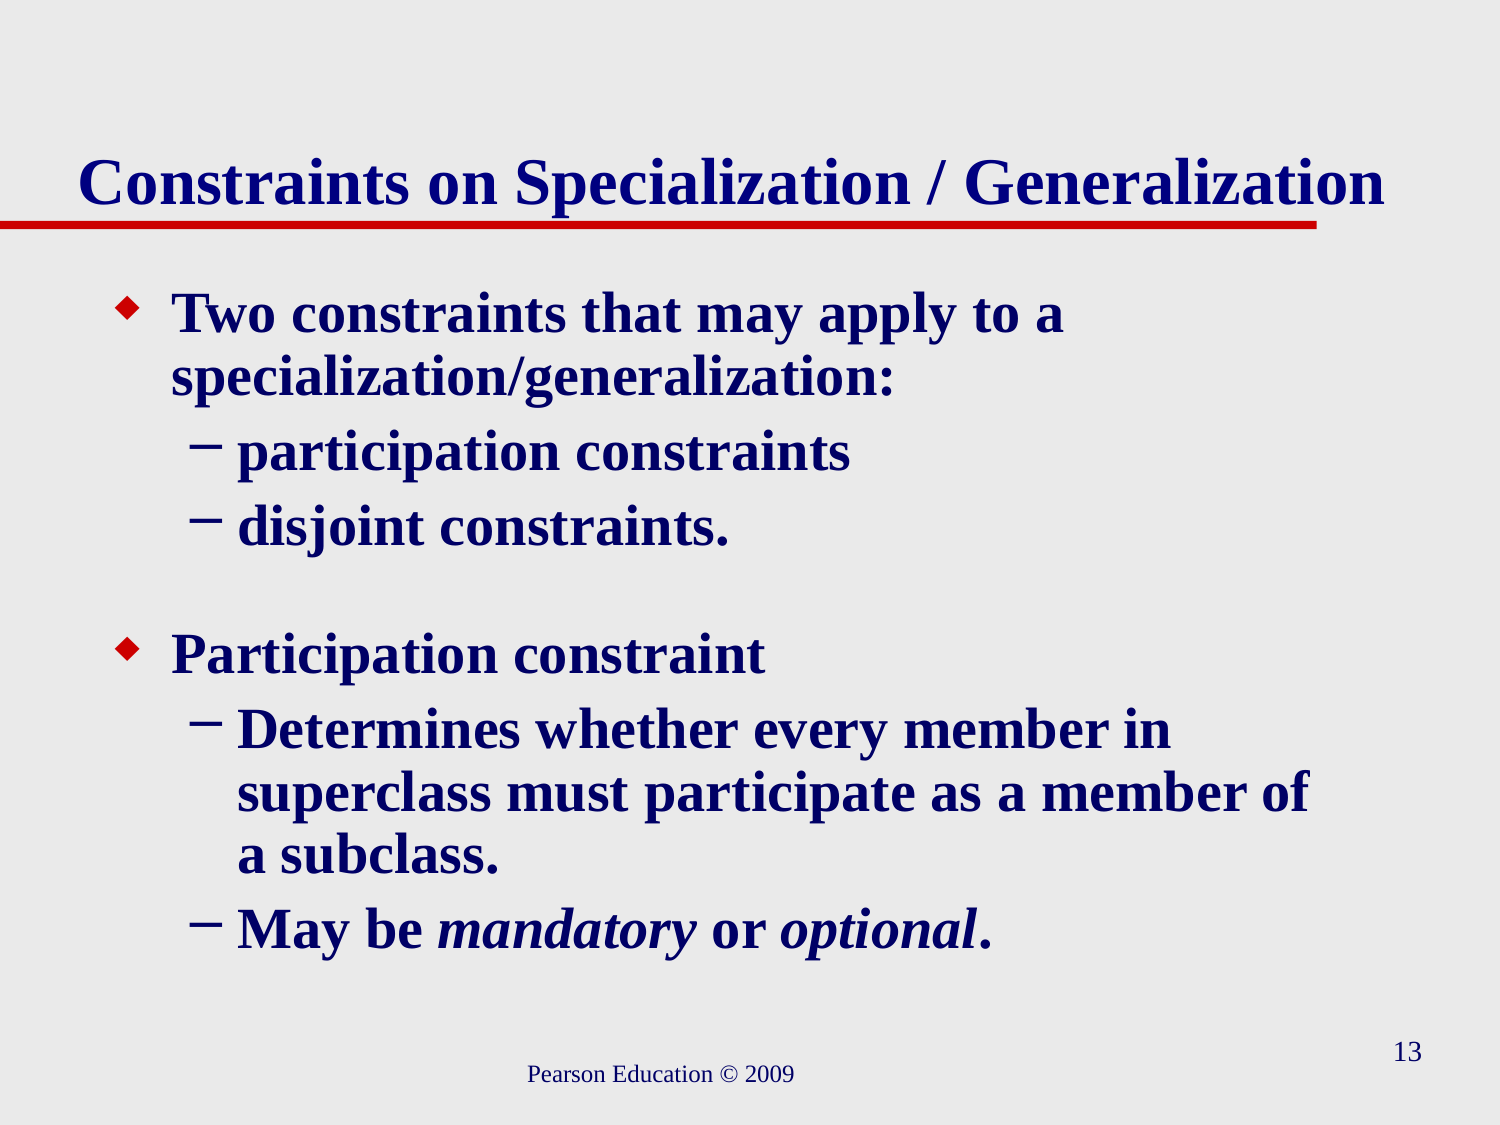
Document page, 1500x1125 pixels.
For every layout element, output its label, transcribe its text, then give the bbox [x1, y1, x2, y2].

slide_number 13 [1124, 1012, 1438, 1088]
title Constraints on Specialization / Generalization [62, 43, 1438, 226]
list Two constraints that may apply to a specialization/generalization: participation constraints disjoint constraints. Participation constraint Determines whether every member in superclass must participate as a member of a subclass. May be mandatory or optional. [99, 274, 1368, 1024]
text_box Pearson Education © 2009 [512, 1050, 1038, 1095]
